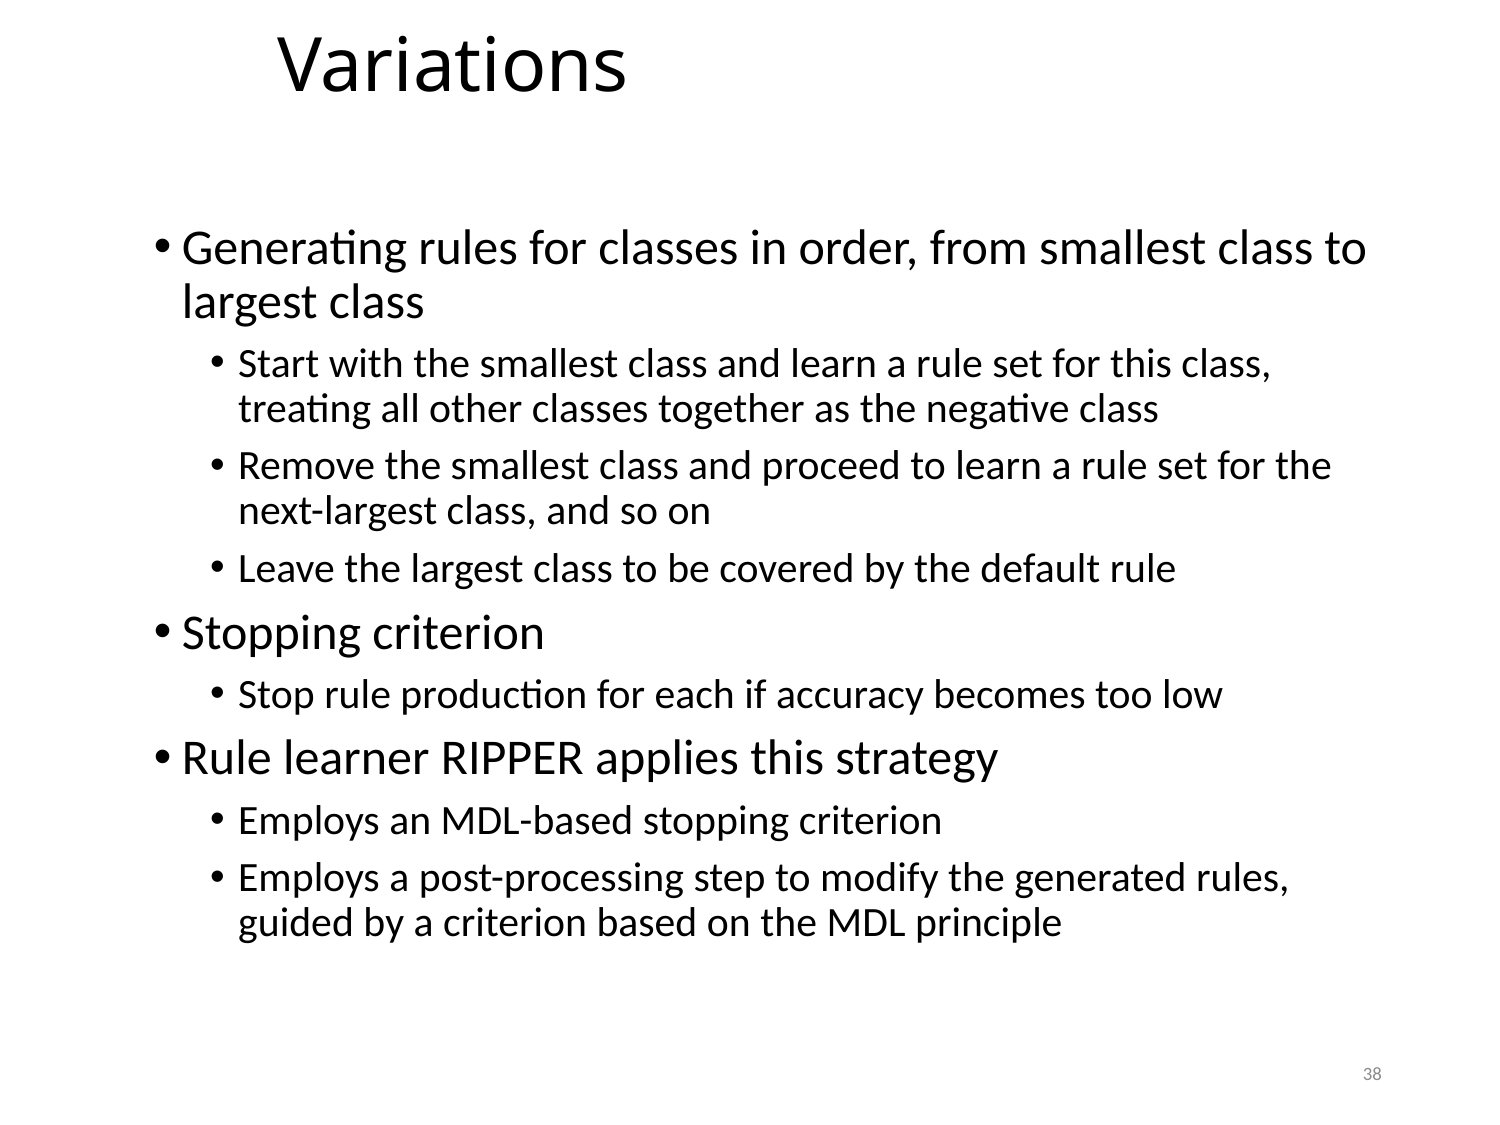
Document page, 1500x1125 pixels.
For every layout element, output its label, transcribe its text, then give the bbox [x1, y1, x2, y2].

title Variations [262, 0, 1500, 148]
slide_number 38 [1059, 1042, 1397, 1103]
list Generating rules for classes in order, from smallest class to largest class Start with the smallest class and learn a rule set for this class, treating all other classes together as the negative class Remove the smallest class and proceed to learn a rule set for the next-largest class, and so on Leave the largest class to be covered by the default rule Stopping criterion Stop rule production for each if accuracy becomes too low Rule learner RIPPER applies this strategy Employs an MDL-based stopping criterion Employs a post-processing step to modify the generated rules, guided by a criterion based on the MDL principle [138, 213, 1397, 954]
